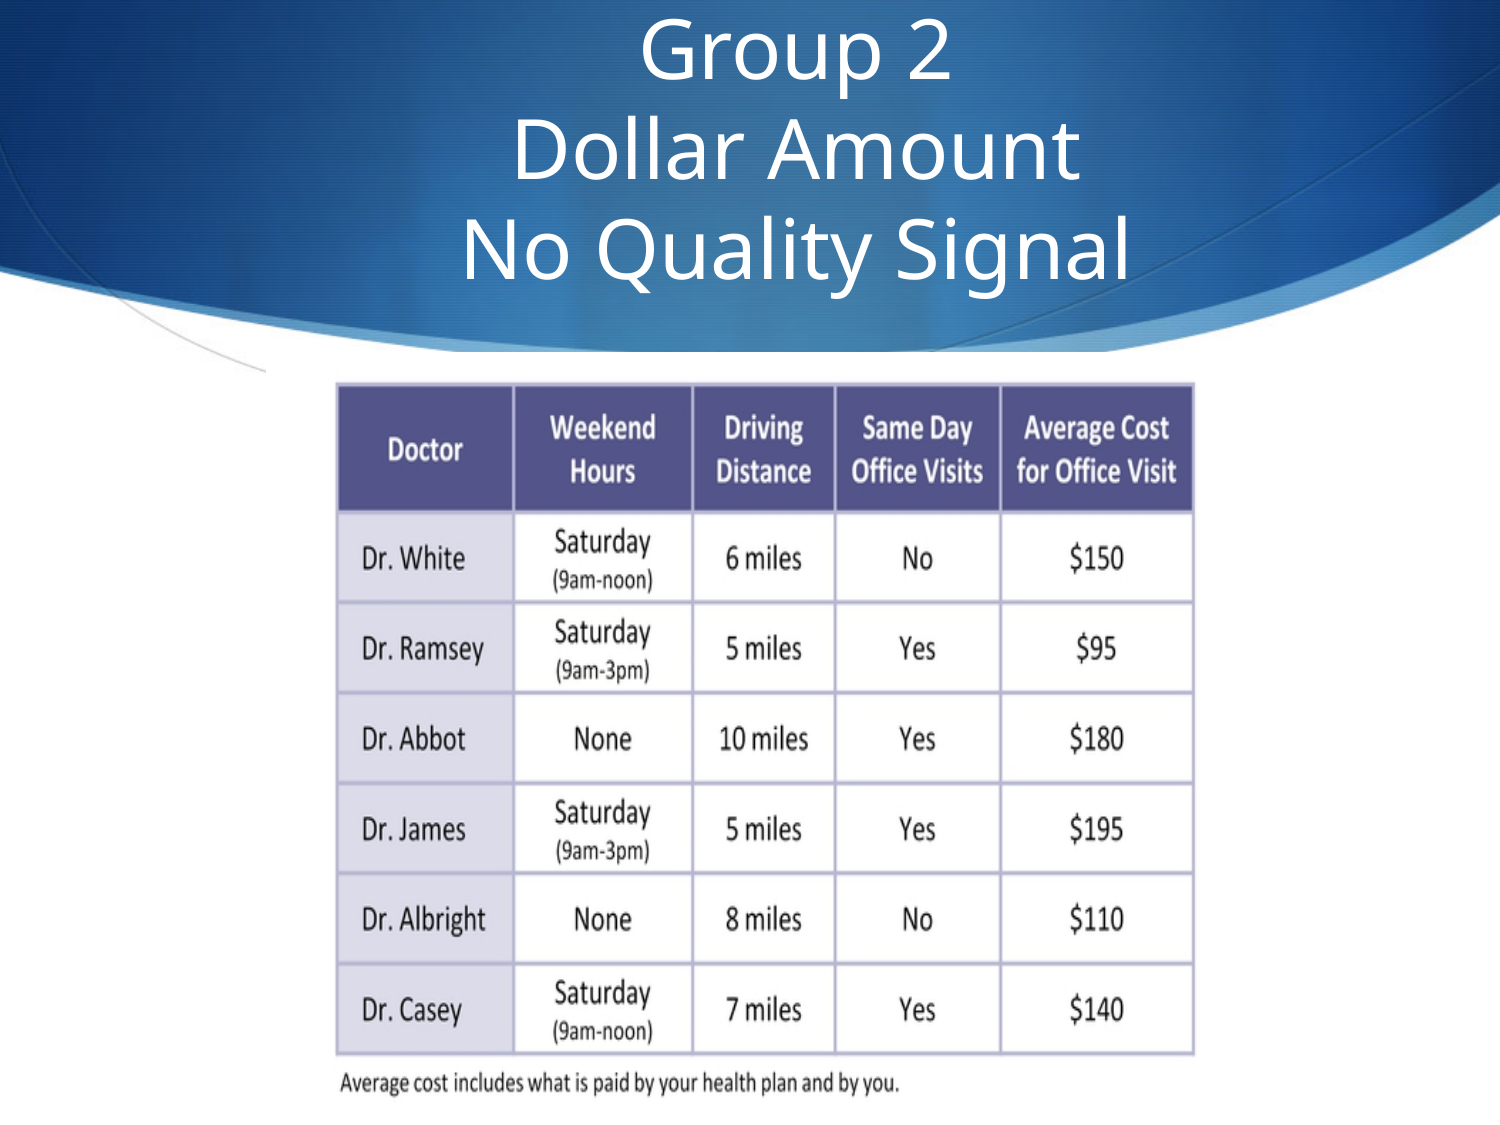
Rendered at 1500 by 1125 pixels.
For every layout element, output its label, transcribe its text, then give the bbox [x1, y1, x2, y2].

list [98, 352, 1500, 1125]
title Group 2 Dollar Amount No Quality Signal [121, 29, 1472, 263]
picture [0, 0, 1500, 1125]
